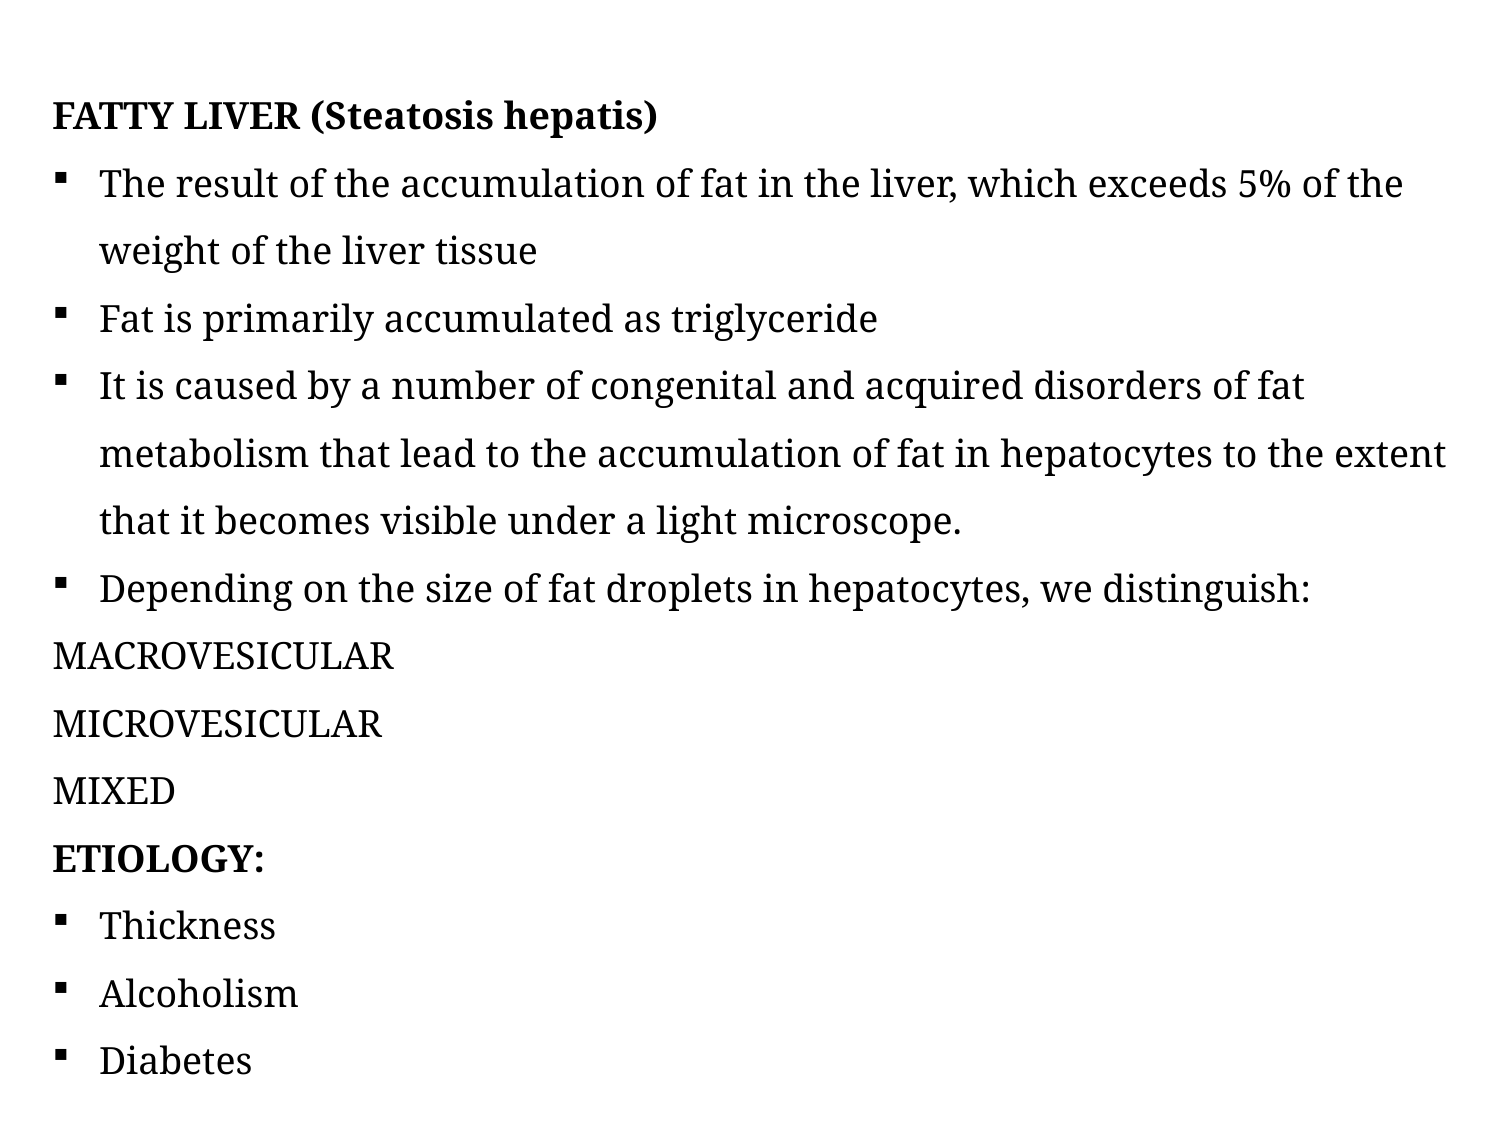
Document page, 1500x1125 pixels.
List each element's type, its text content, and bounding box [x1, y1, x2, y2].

text_box FATTY LIVER (Steatosis hepatis) The result of the accumulation of fat in the liver, which exceeds 5% of the weight of the liver tissue Fat is primarily accumulated as triglyceride It is caused by a number of congenital and acquired disorders of fat metabolism that lead to the accumulation of fat in hepatocytes to the extent that it becomes visible under a light microscope. Depending on the size of fat droplets in hepatocytes, we distinguish: MACROVESICULAR MICROVESICULAR MIXED ETIOLOGY: Thickness Alcoholism Diabetes [37, 62, 1500, 1090]
